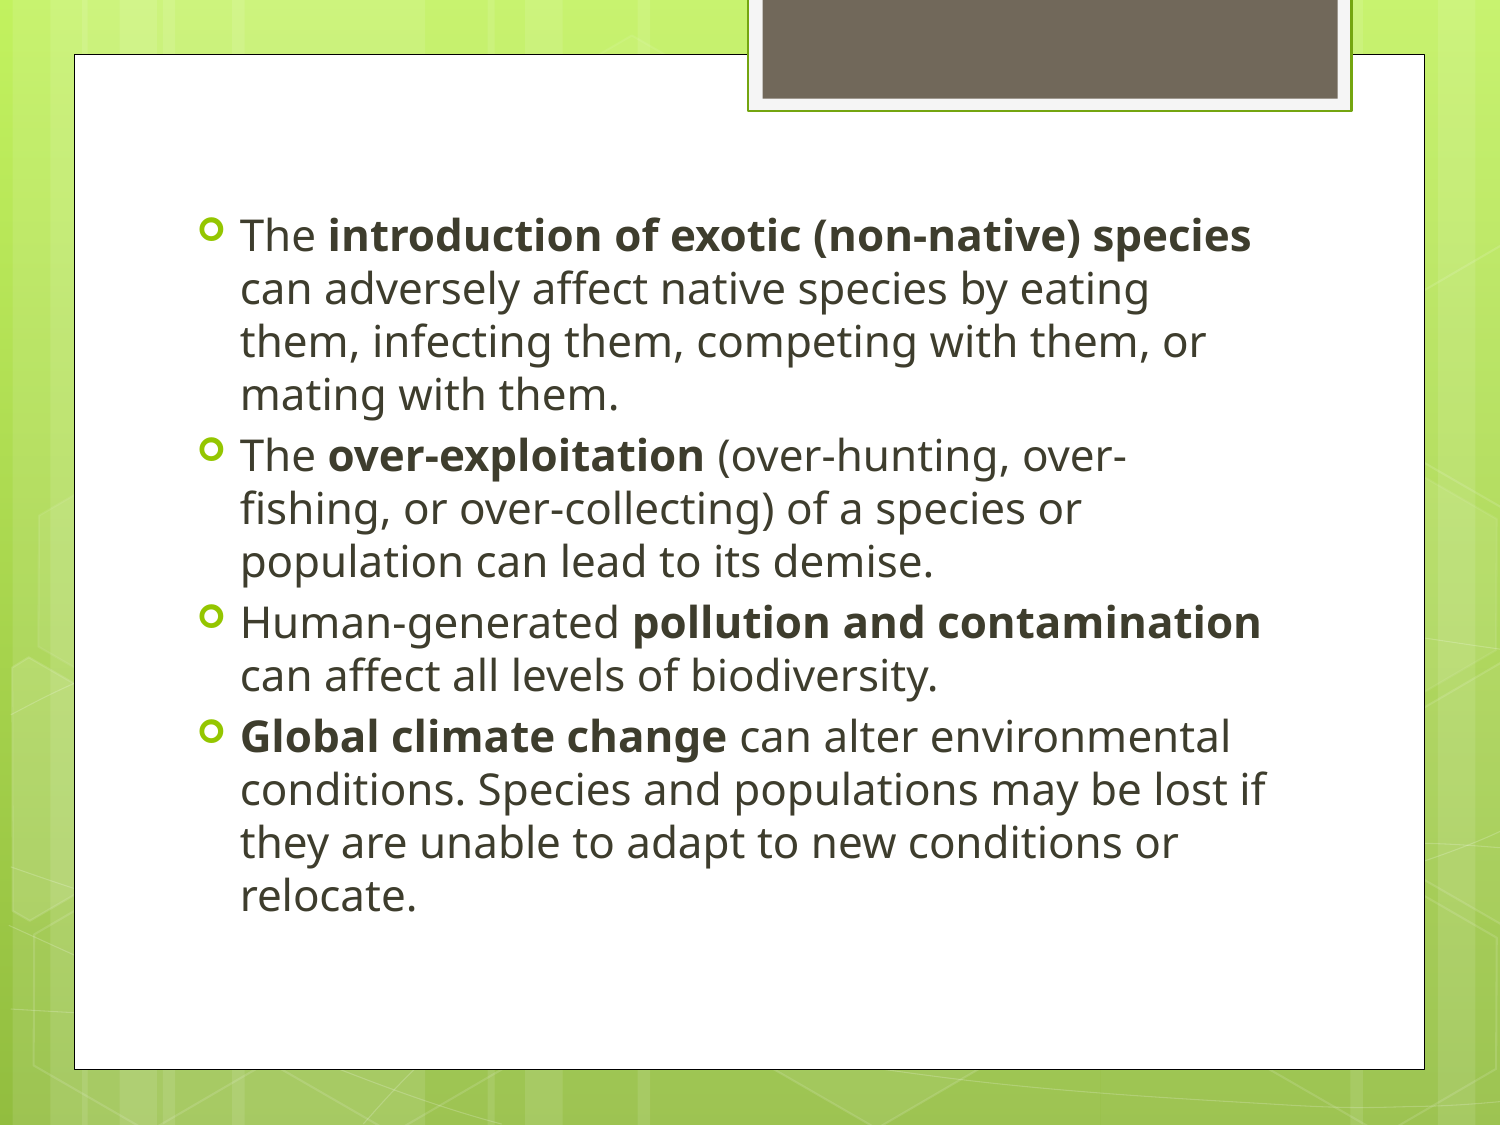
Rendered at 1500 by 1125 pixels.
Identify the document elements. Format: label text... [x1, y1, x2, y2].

list The introduction of exotic (non-native) species can adversely affect native species by eating them, infecting them, competing with them, or mating with them. The over-exploitation (over-hunting, over-fishing, or over-collecting) of a species or population can lead to its demise. Human-generated pollution and contamination can affect all levels of biodiversity. Global climate change can alter environmental conditions. Species and populations may be lost if they are unable to adapt to new conditions or relocate. [171, 200, 1283, 957]
